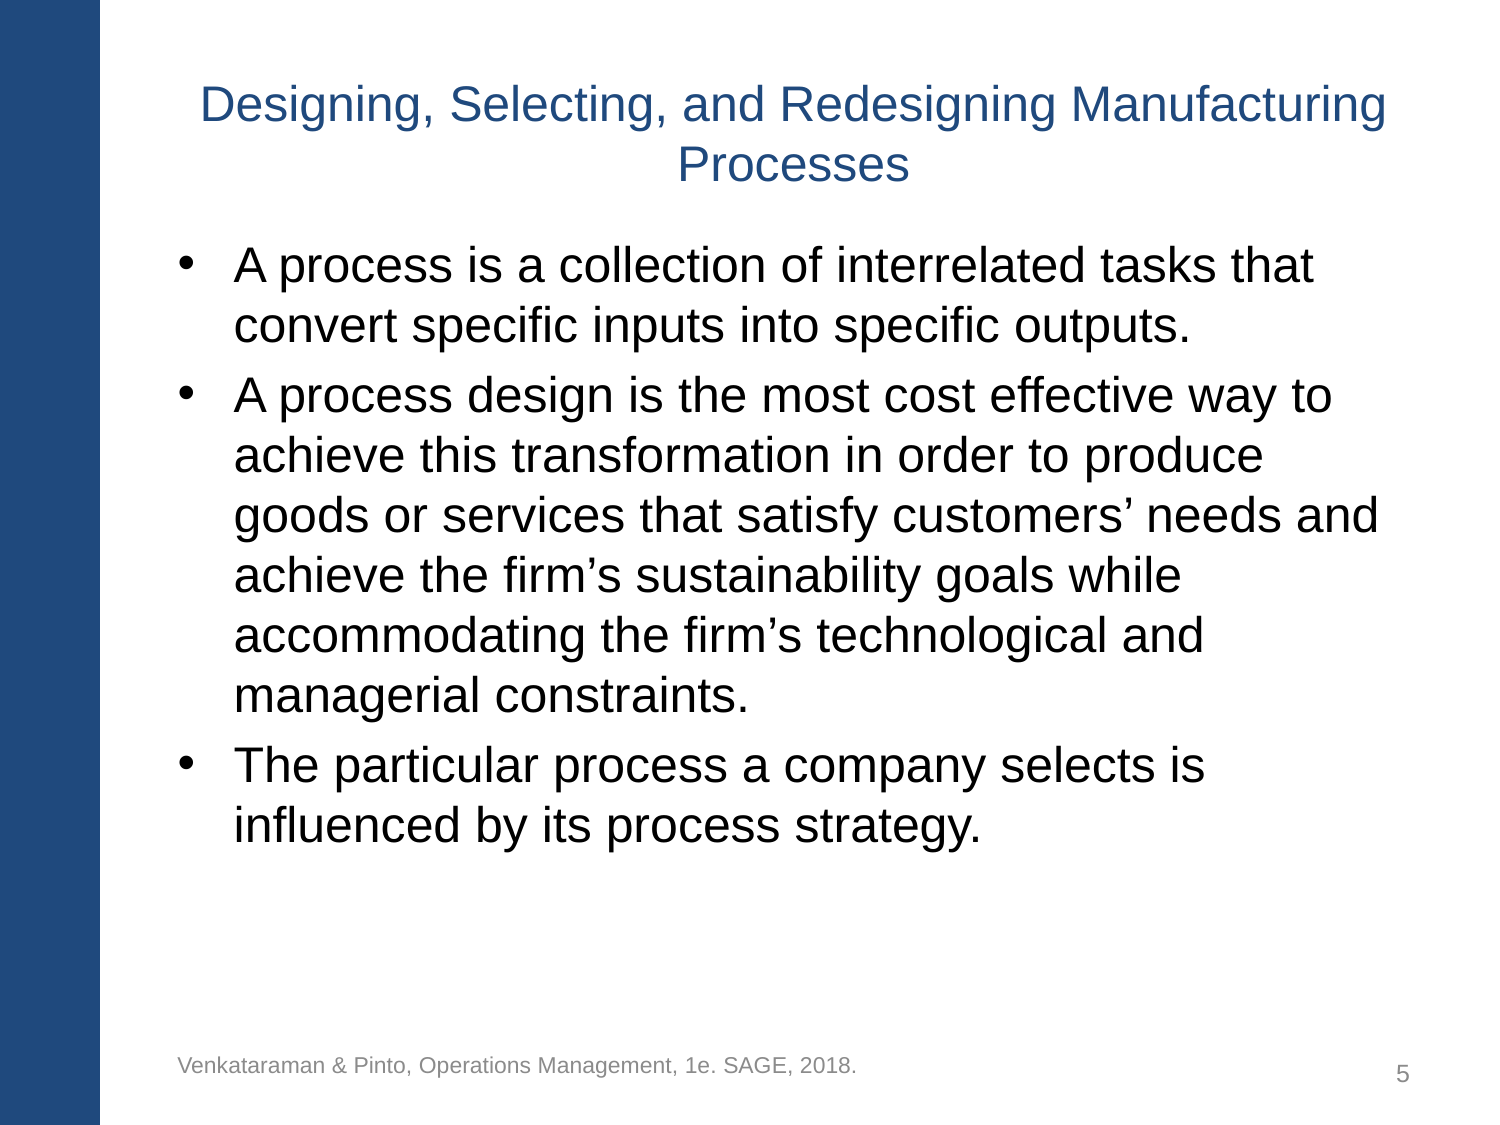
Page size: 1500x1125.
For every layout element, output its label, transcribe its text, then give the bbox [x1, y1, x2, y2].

list A process is a collection of interrelated tasks that convert specific inputs into specific outputs. A process design is the most cost effective way to achieve this transformation in order to produce goods or services that satisfy customers’ needs and achieve the firm’s sustainability goals while accommodating the firm’s technological and managerial constraints. The particular process a company selects is influenced by its process strategy. [162, 224, 1425, 1013]
slide_number 5 [1350, 1042, 1425, 1103]
title Designing, Selecting, and Redesigning Manufacturing Processes [162, 37, 1425, 224]
footer Venkataraman & Pinto, Operations Management, 1e. SAGE, 2018. [162, 1042, 1313, 1103]
